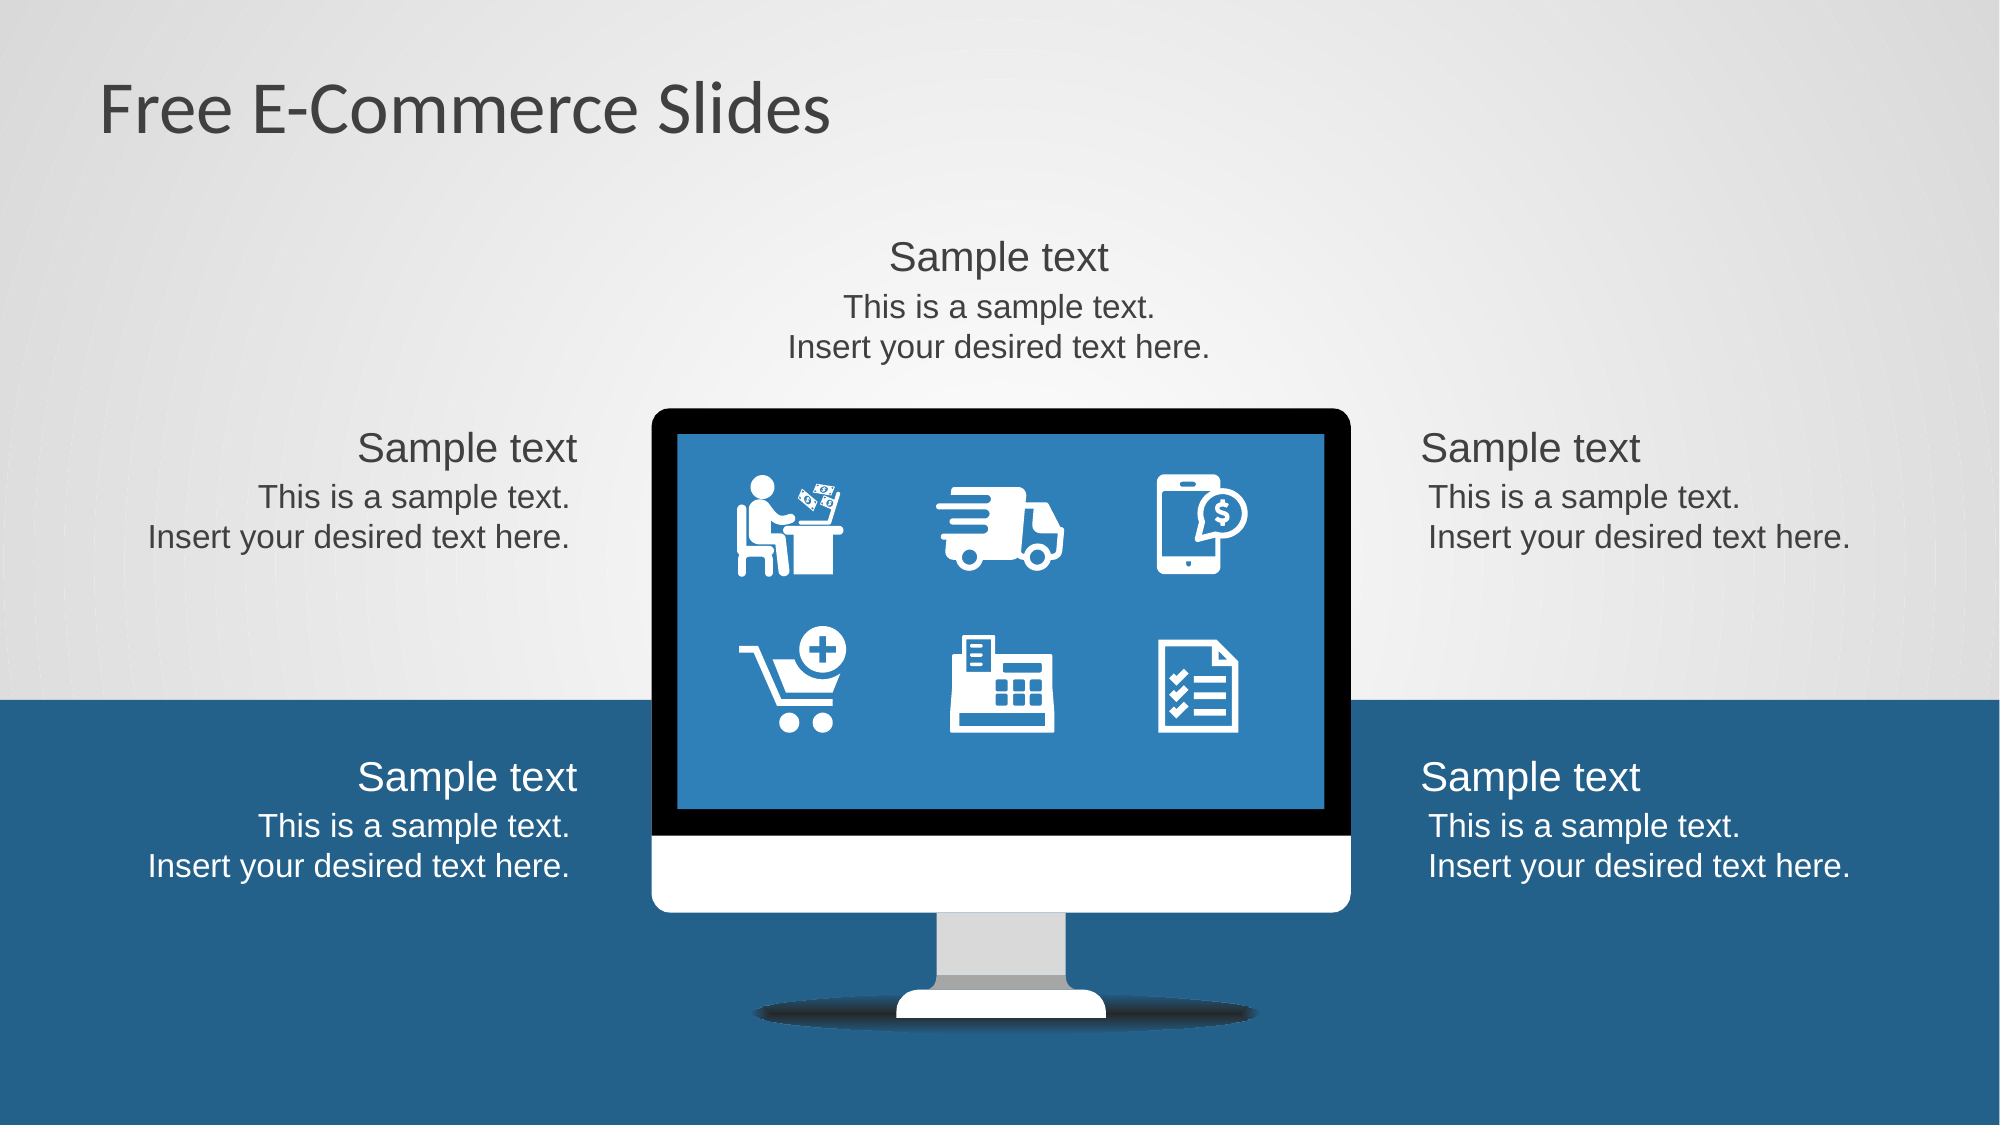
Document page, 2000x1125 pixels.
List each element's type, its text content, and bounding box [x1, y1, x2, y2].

text_box This is a sample text. Insert your desired text here. [132, 479, 586, 563]
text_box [1156, 474, 1248, 575]
text_box Sample text [1405, 413, 1874, 479]
text_box This is a sample text. Insert your desired text here. [132, 808, 586, 892]
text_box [1158, 639, 1239, 733]
title Free E-Commerce Slides [99, 45, 1900, 162]
text_box Sample text [124, 742, 593, 808]
text_box [810, 1026, 1200, 1034]
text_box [949, 634, 1055, 733]
text_box This is a sample text. Insert your desired text here. [772, 288, 1227, 372]
text_box Sample text [765, 222, 1233, 288]
text_box This is a sample text. Insert your desired text here. [1413, 479, 1867, 563]
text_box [651, 407, 1351, 1019]
text_box This is a sample text. Insert your desired text here. [1413, 808, 1867, 892]
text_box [736, 474, 844, 577]
text_box Sample text [1405, 742, 1874, 808]
text_box Sample text [124, 413, 593, 479]
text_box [738, 625, 847, 733]
text_box [0, 698, 2000, 1125]
